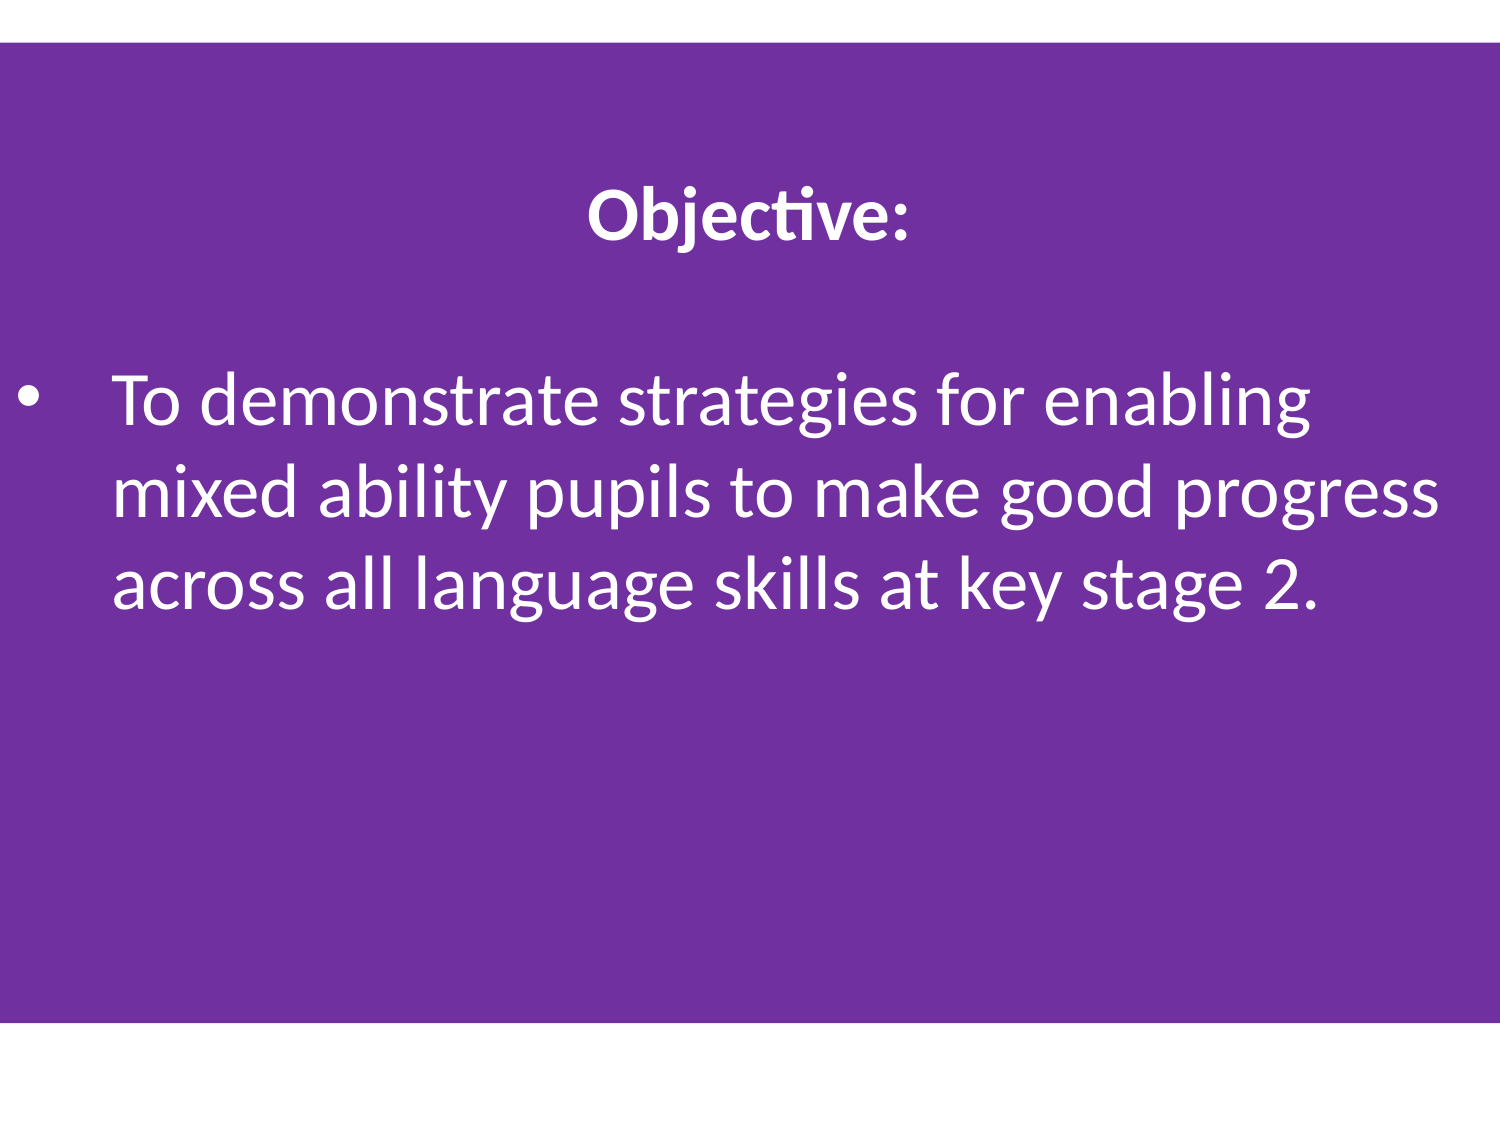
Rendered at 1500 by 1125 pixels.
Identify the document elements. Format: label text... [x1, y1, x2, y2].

text_box Objective: To demonstrate strategies for enabling mixed ability pupils to make good progress across all language skills at key stage 2. [0, 42, 1500, 1024]
